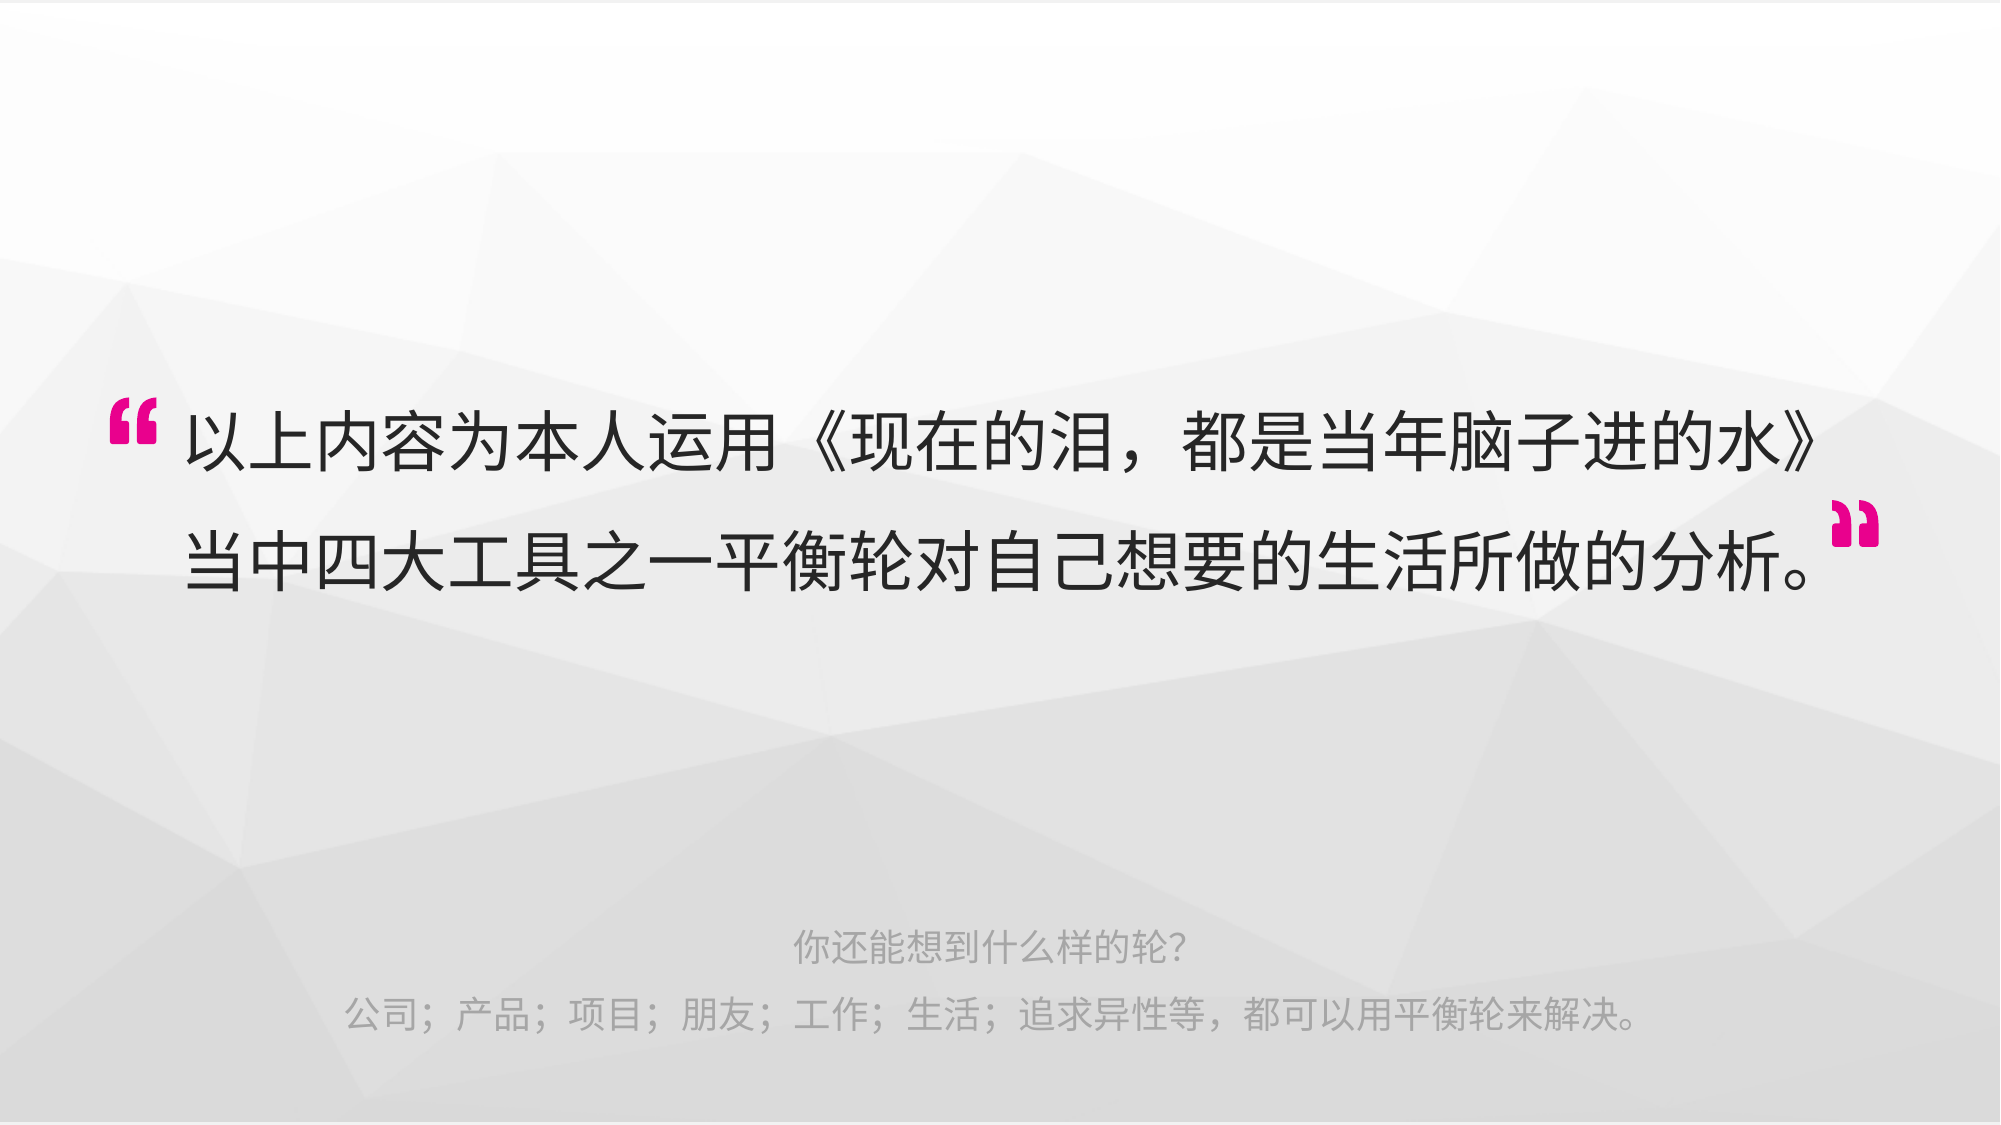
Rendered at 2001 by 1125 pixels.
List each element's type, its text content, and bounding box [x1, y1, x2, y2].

text_box 你还能想到什么样的轮？ 公司；产品；项目；朋友；工作；生活；追求异性等，都可以用平衡轮来解决。 [214, 893, 1786, 1044]
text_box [109, 352, 1891, 598]
picture [0, 3, 2000, 1122]
